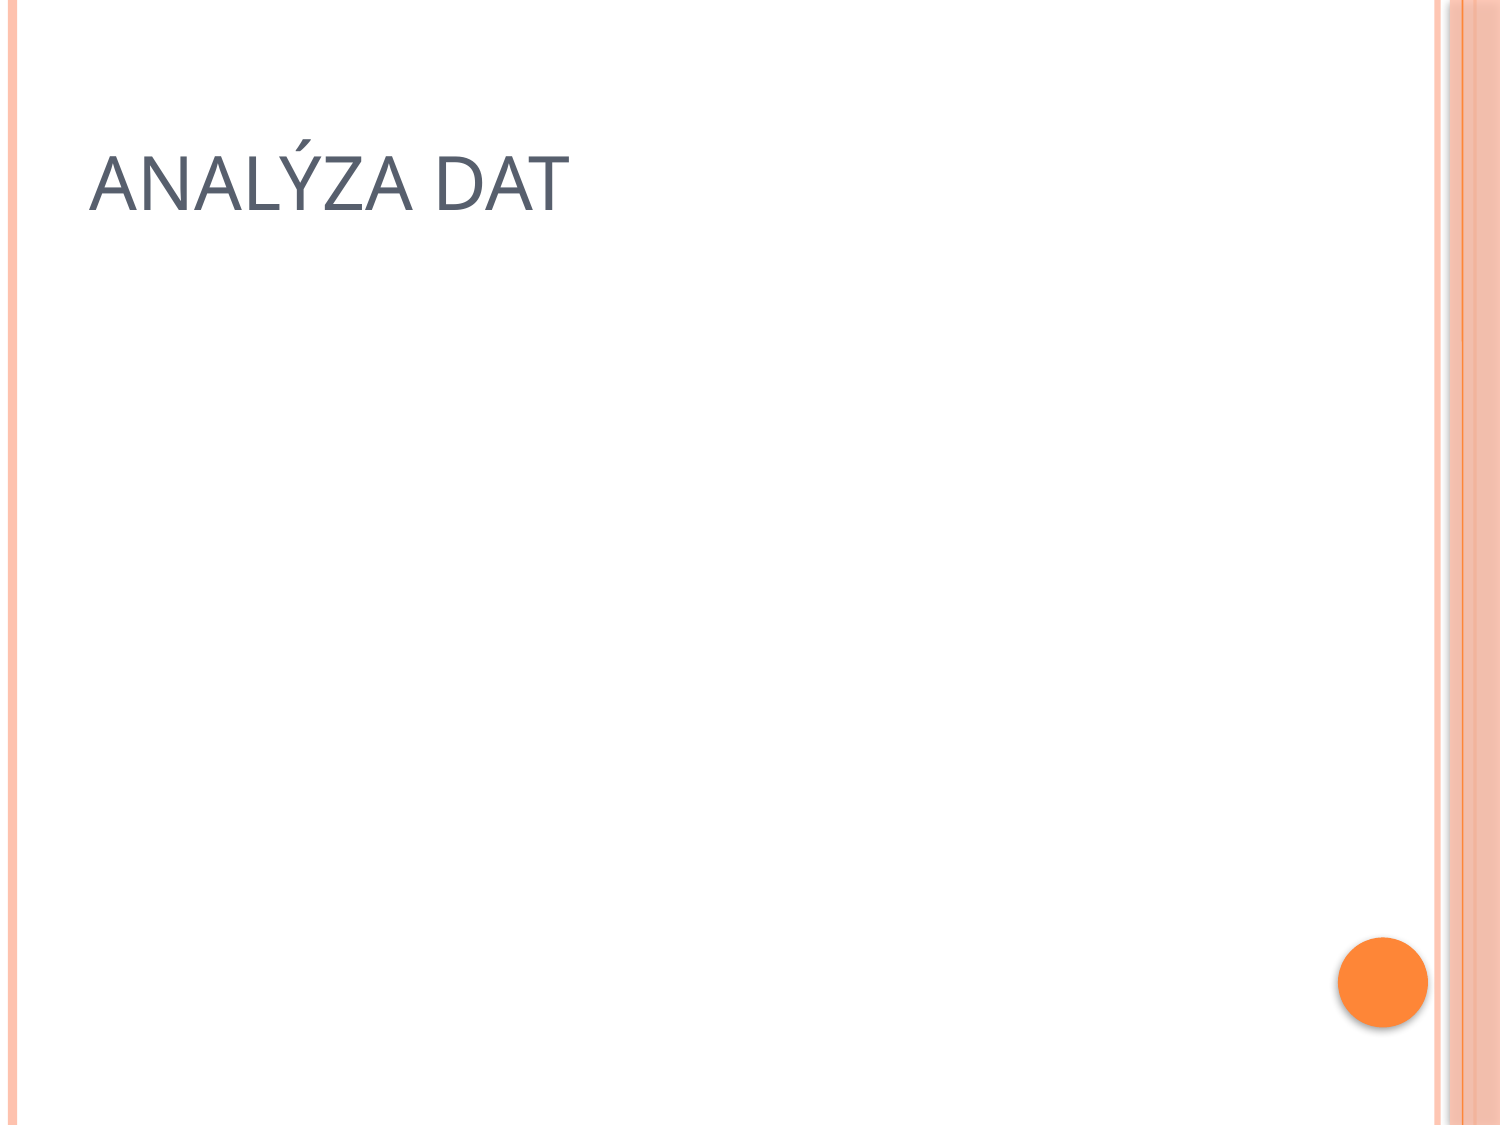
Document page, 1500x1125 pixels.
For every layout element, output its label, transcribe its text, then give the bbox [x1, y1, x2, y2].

title Analýza dat [75, 45, 1300, 233]
